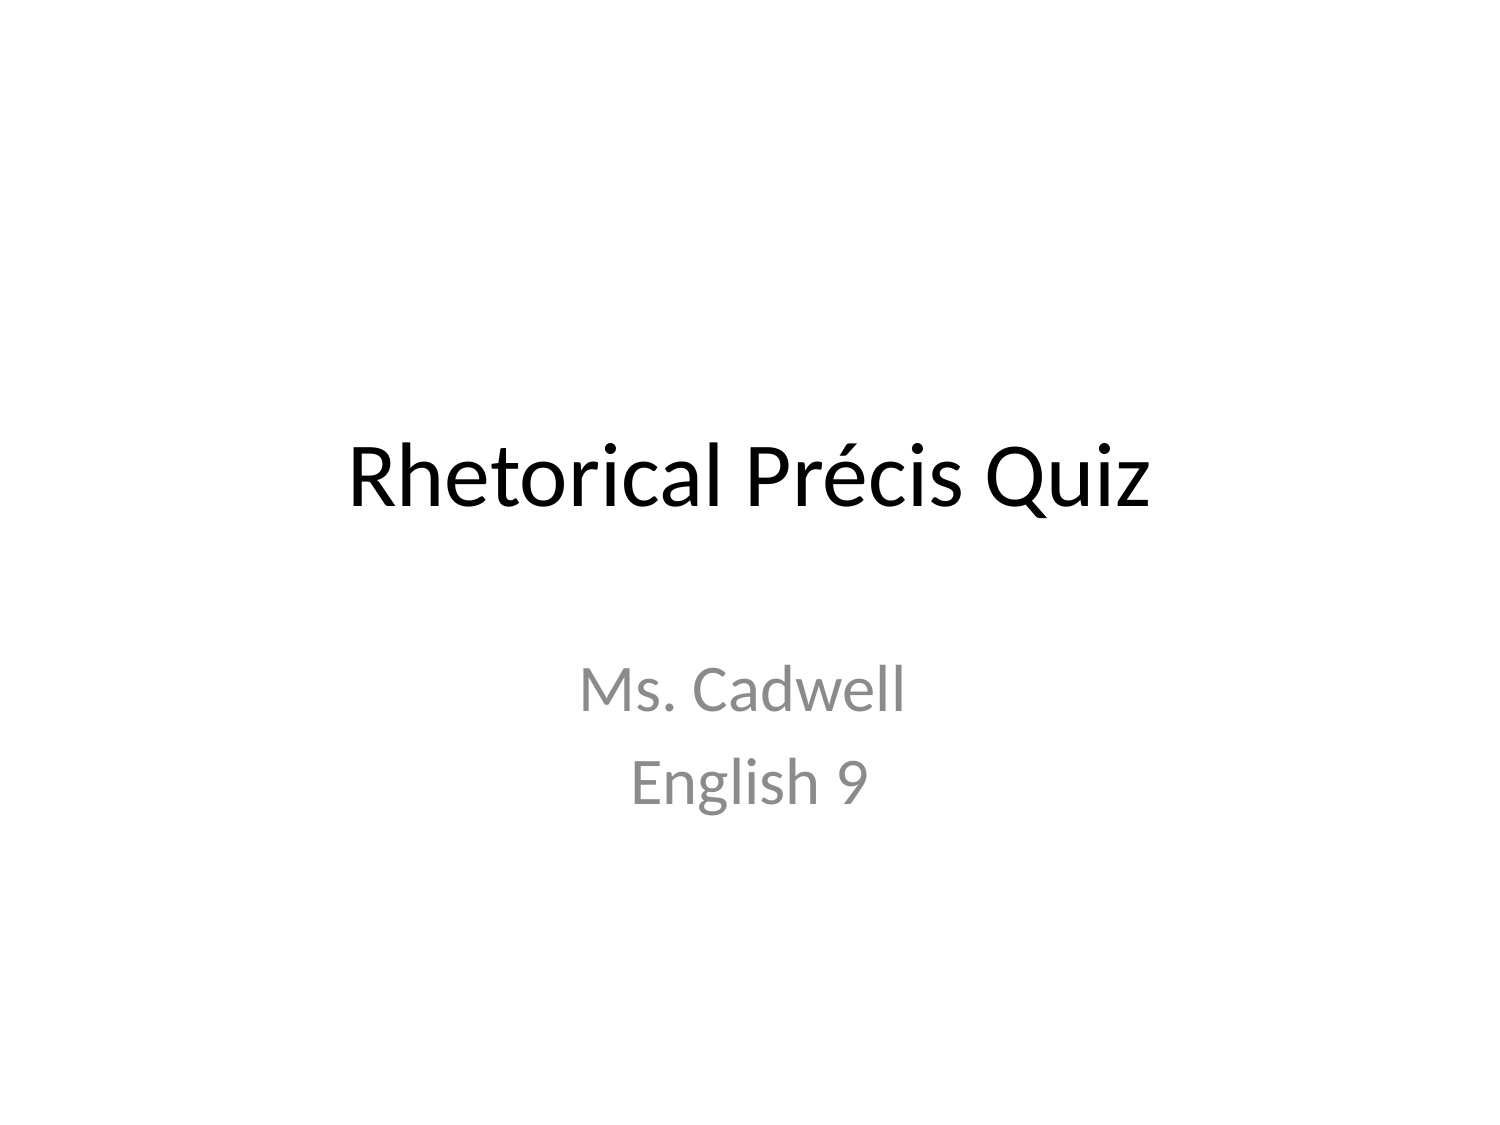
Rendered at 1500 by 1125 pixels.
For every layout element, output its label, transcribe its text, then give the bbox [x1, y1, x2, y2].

subtitle Ms. Cadwell English 9 [225, 637, 1275, 925]
title Rhetorical Précis Quiz [112, 349, 1388, 591]
